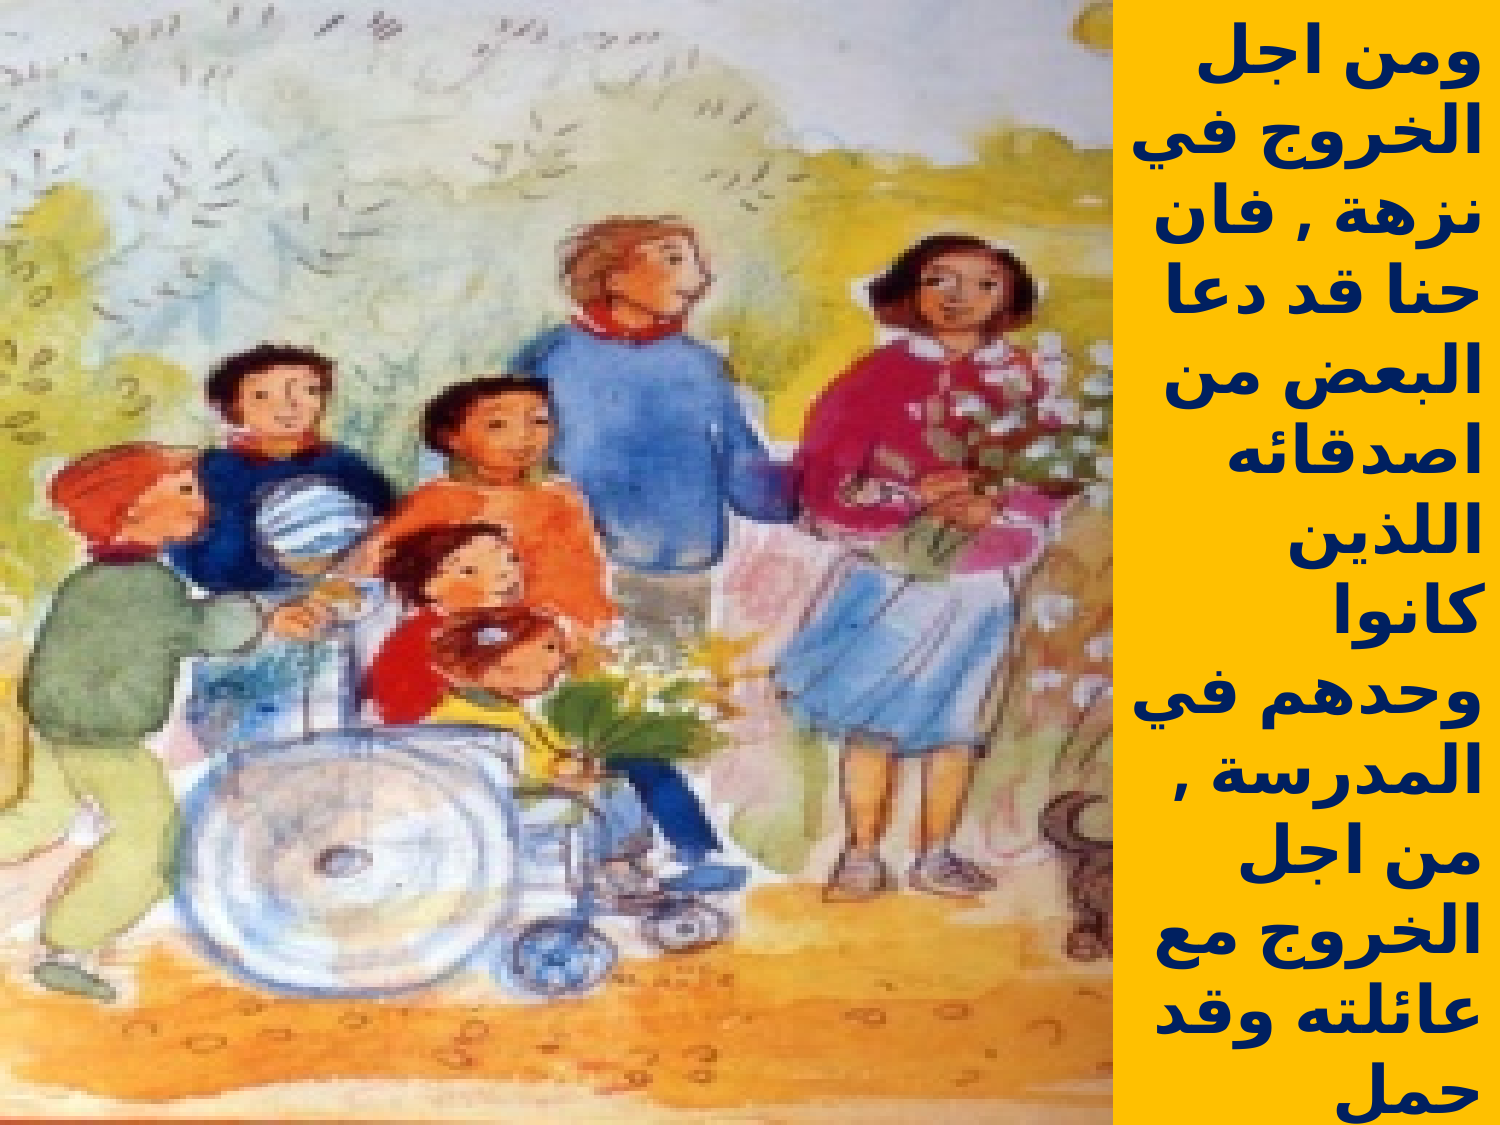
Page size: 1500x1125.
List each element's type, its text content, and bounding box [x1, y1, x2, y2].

picture [0, 0, 1114, 1125]
text_box ومن اجل الخروج في نزهة , فان حنا قد دعا البعض من اصدقائه اللذين كانوا وحدهم في المدرسة , من اجل الخروج مع عائلته وقد حمل اصدقاءه الكثير من الورود من اجل العذراء مريم أم يسوع [1114, 0, 1500, 1125]
